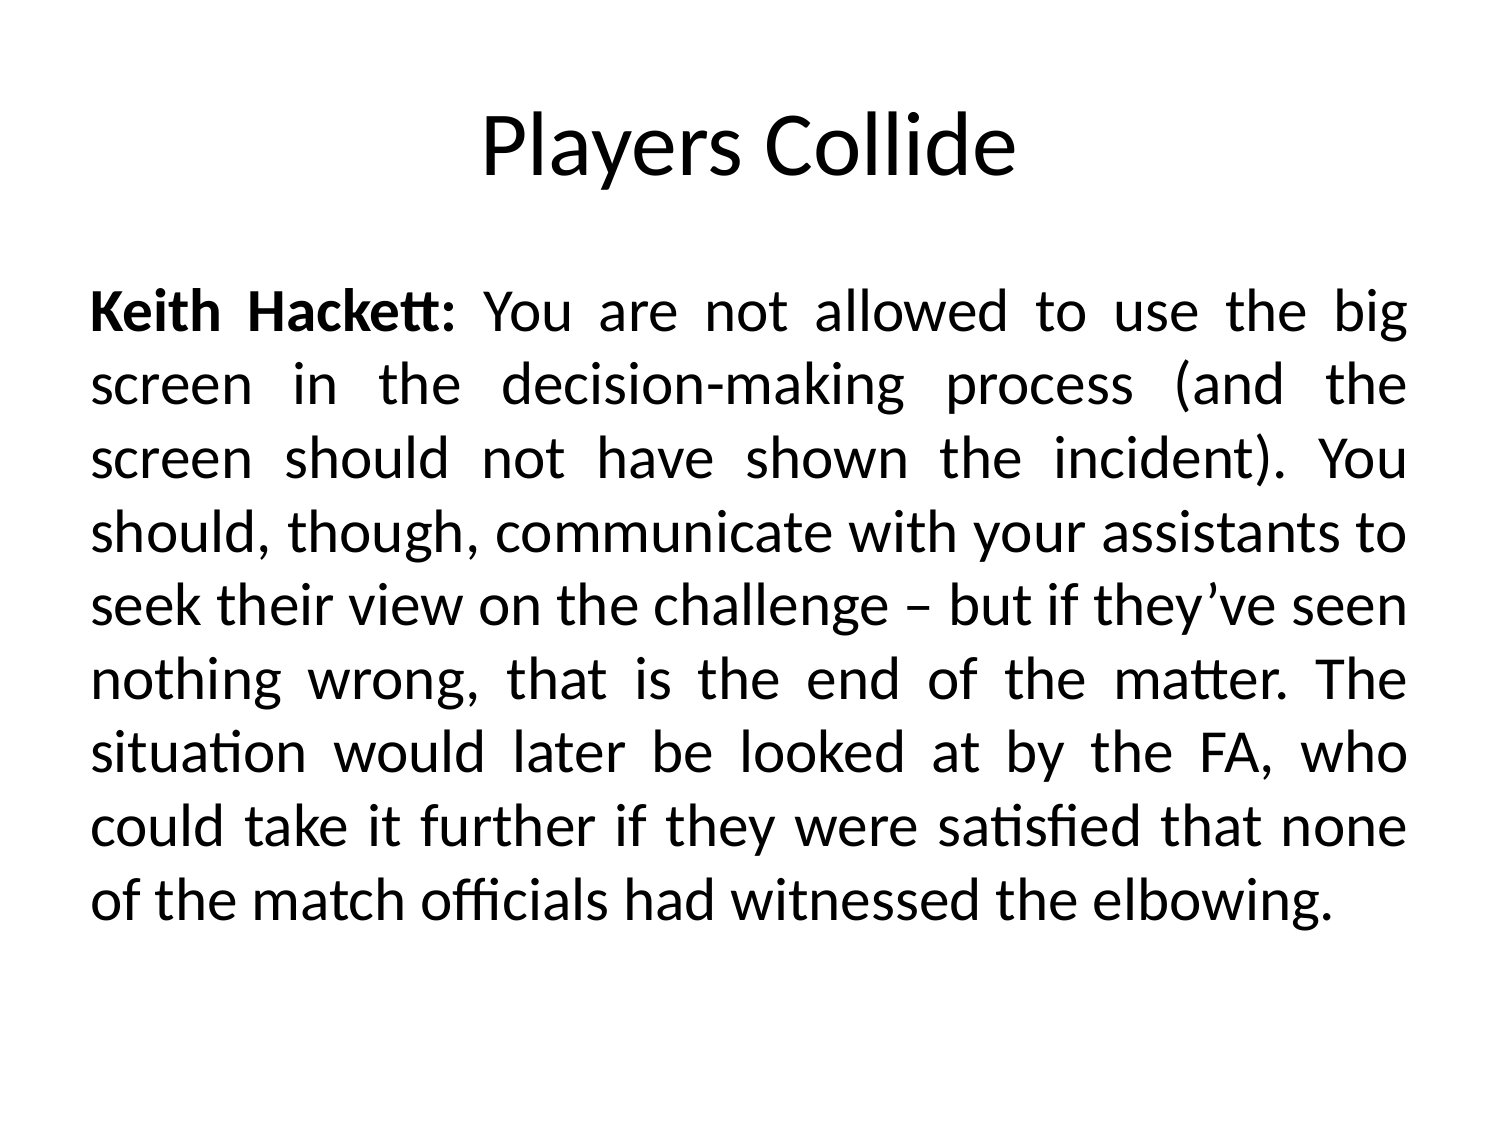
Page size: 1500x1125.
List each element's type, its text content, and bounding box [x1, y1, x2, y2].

list Keith Hackett: You are not allowed to use the big screen in the decision-making process (and the screen should not have shown the incident). You should, though, communicate with your assistants to seek their view on the challenge – but if they’ve seen nothing wrong, that is the end of the matter. The situation would later be looked at by the FA, who could take it further if they were satisfied that none of the match officials had witnessed the elbowing. [75, 262, 1425, 1005]
title Players Collide [75, 45, 1425, 233]
